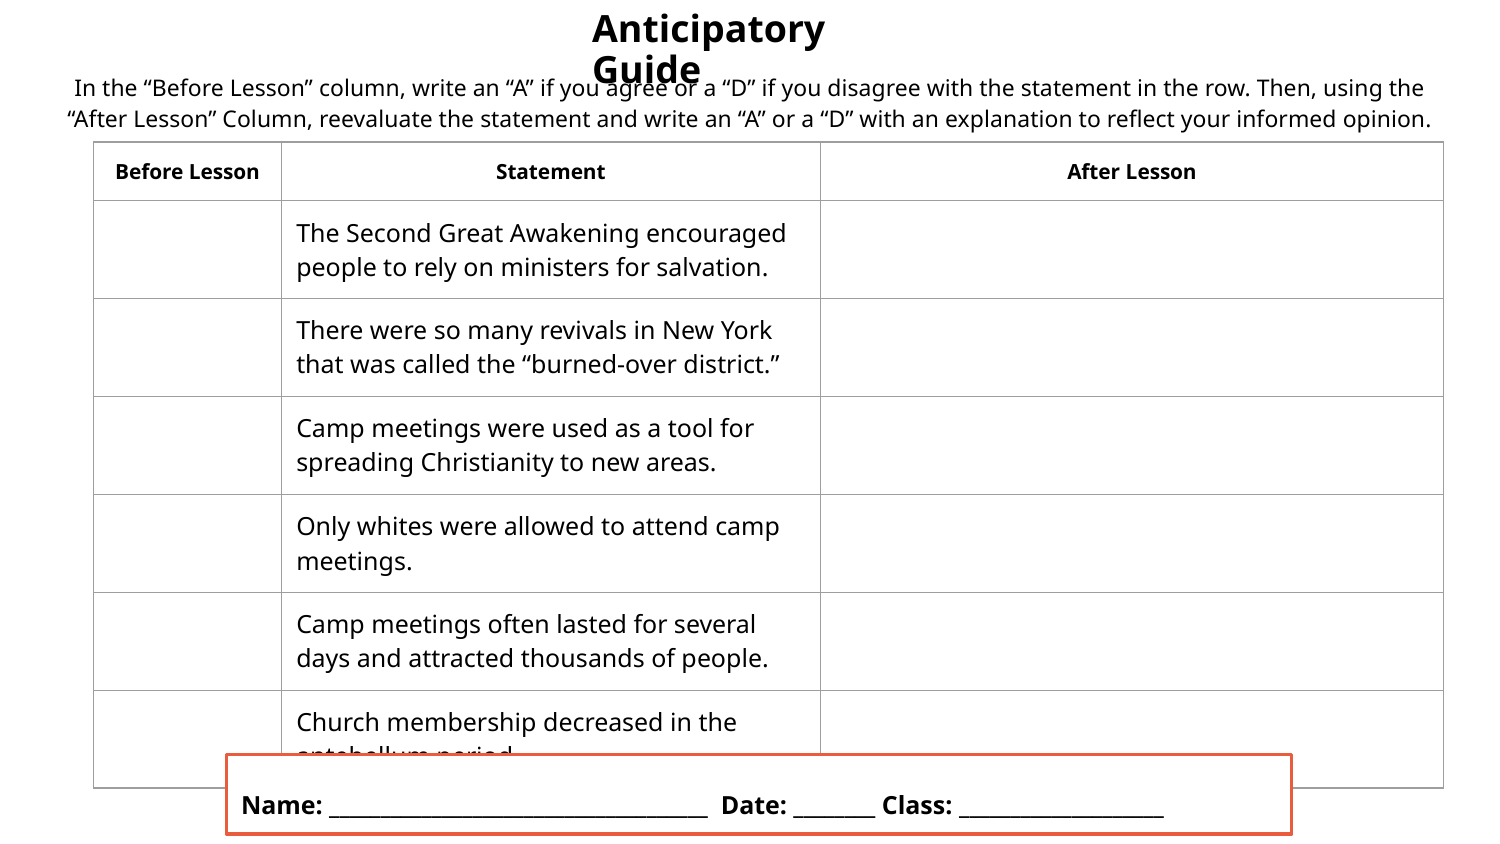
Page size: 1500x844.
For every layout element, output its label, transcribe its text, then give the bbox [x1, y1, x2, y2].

table_header Before Lesson [94, 143, 281, 200]
table_cell [821, 691, 1443, 787]
table_cell [821, 299, 1443, 396]
table_cell Church membership decreased in the antebellum period. [282, 691, 820, 754]
table_cell [94, 299, 281, 396]
table_cell [821, 593, 1443, 690]
list Anticipatory Guide [580, 4, 949, 59]
table_cell The Second Great Awakening encouraged people to rely on ministers for salvation. [282, 201, 820, 298]
table_cell [94, 691, 281, 787]
table_cell [821, 495, 1443, 592]
text_box In the “Before Lesson” column, write an “A” if you agree or a “D” if you disagree with the statement in the row. Then, using the “After Lesson” Column, reevaluate the statement and write an “A” or a “D” with an explanation to reflect your informed opinion. [31, 59, 1469, 144]
table_header Statement [282, 143, 820, 200]
table_cell [94, 593, 281, 690]
table_cell [94, 201, 281, 298]
table_cell Camp meetings often lasted for several days and attracted thousands of people. [282, 593, 820, 690]
table_cell There were so many revivals in New York that was called the “burned-over district.” [282, 299, 820, 396]
table_header After Lesson [821, 143, 1443, 200]
table_cell [94, 397, 281, 494]
table_cell [821, 397, 1443, 494]
table_cell [94, 495, 281, 592]
table_cell Only whites were allowed to attend camp meetings. [282, 495, 820, 592]
table_cell [821, 201, 1443, 298]
text_box Name: _____________________________________ Date: ________ Class: ____________________ [226, 754, 1292, 834]
table_cell Camp meetings were used as a tool for spreading Christianity to new areas. [282, 397, 820, 494]
